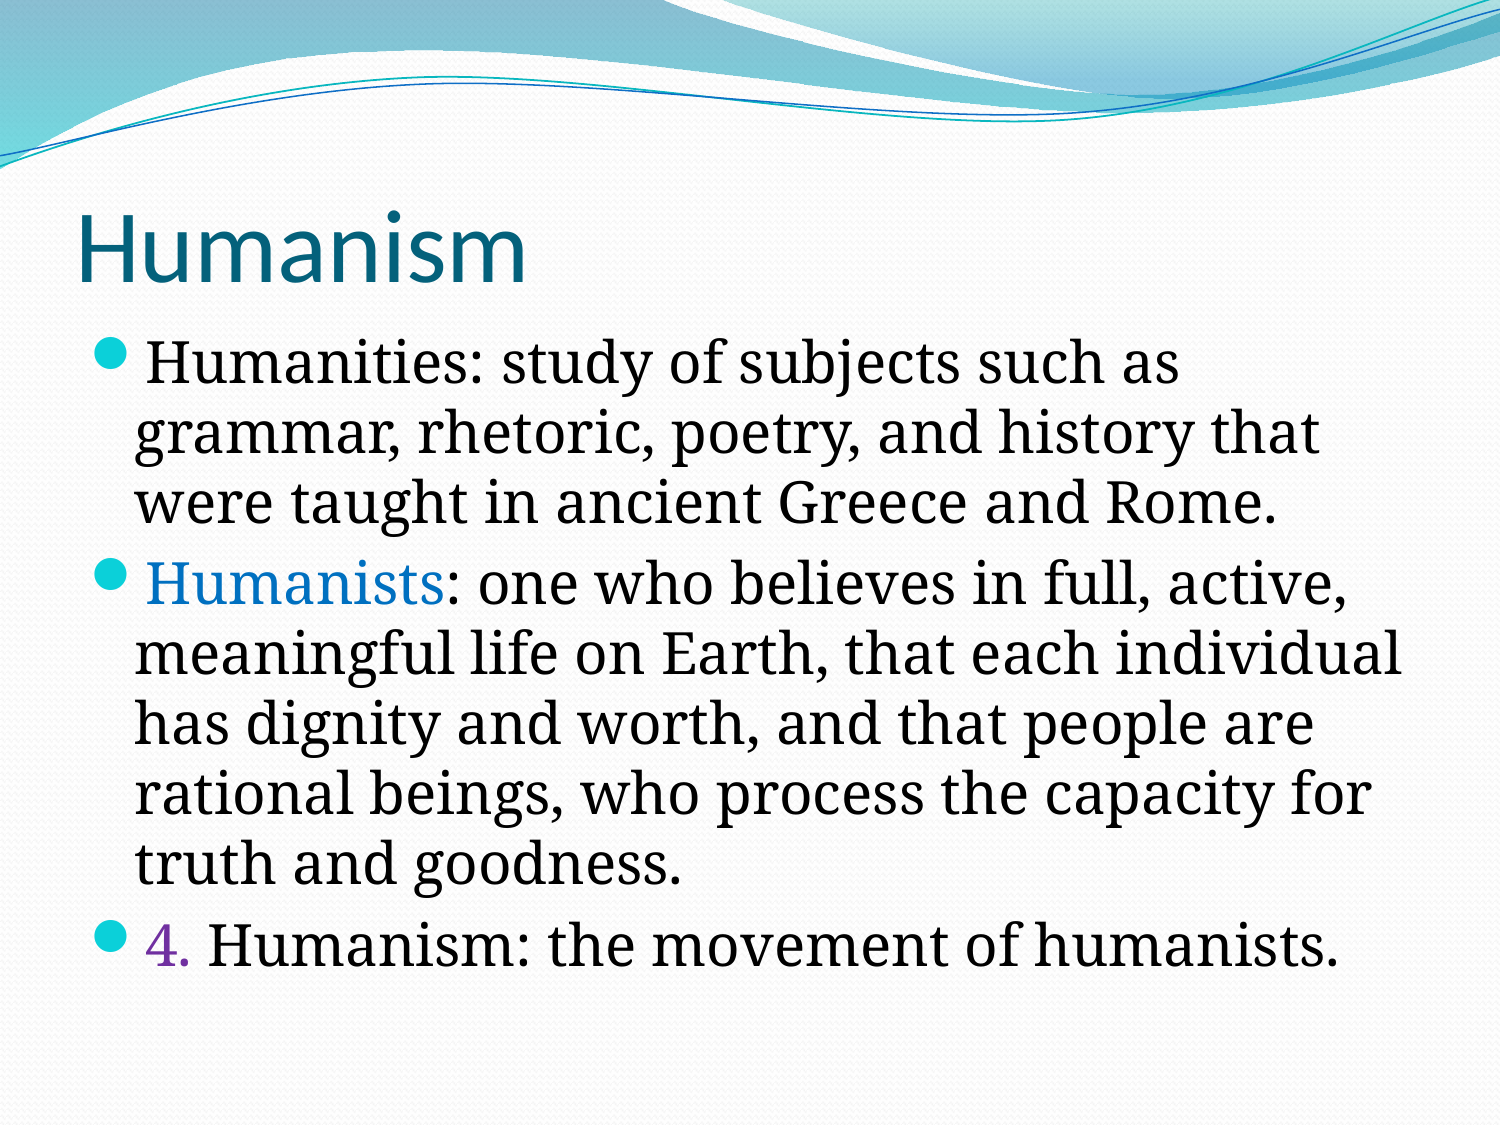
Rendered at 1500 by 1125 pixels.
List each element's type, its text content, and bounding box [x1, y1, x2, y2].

title Humanism [75, 115, 1425, 303]
list Humanities: study of subjects such as grammar, rhetoric, poetry, and history that were taught in ancient Greece and Rome. Humanists: one who believes in full, active, meaningful life on Earth, that each individual has dignity and worth, and that people are rational beings, who process the capacity for truth and goodness. 4. Humanism: the movement of humanists. [75, 317, 1425, 1038]
